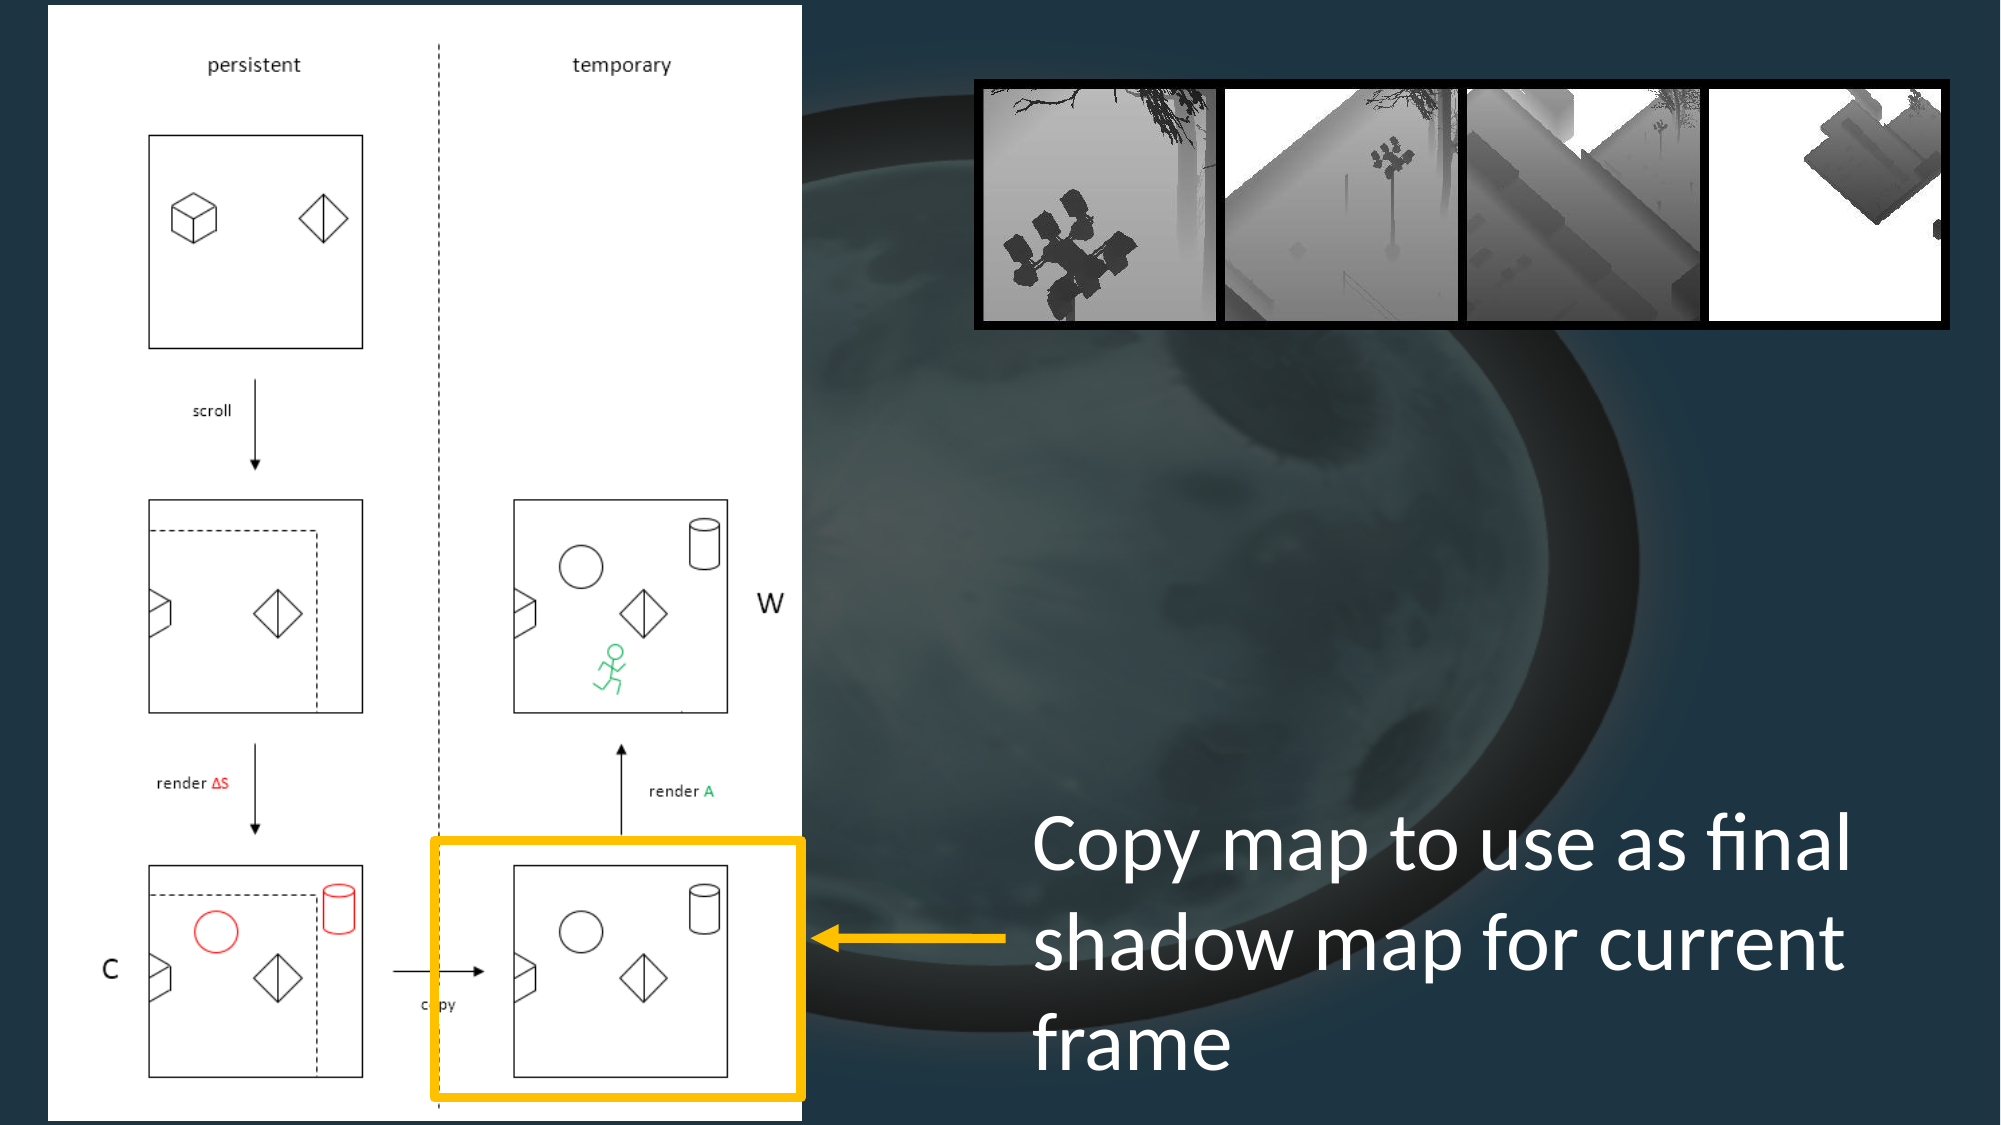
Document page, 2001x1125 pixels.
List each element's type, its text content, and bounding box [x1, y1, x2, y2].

text_box Copy map to use as final shadow map for current frame [1017, 779, 1930, 1095]
picture [0, 0, 2001, 1125]
